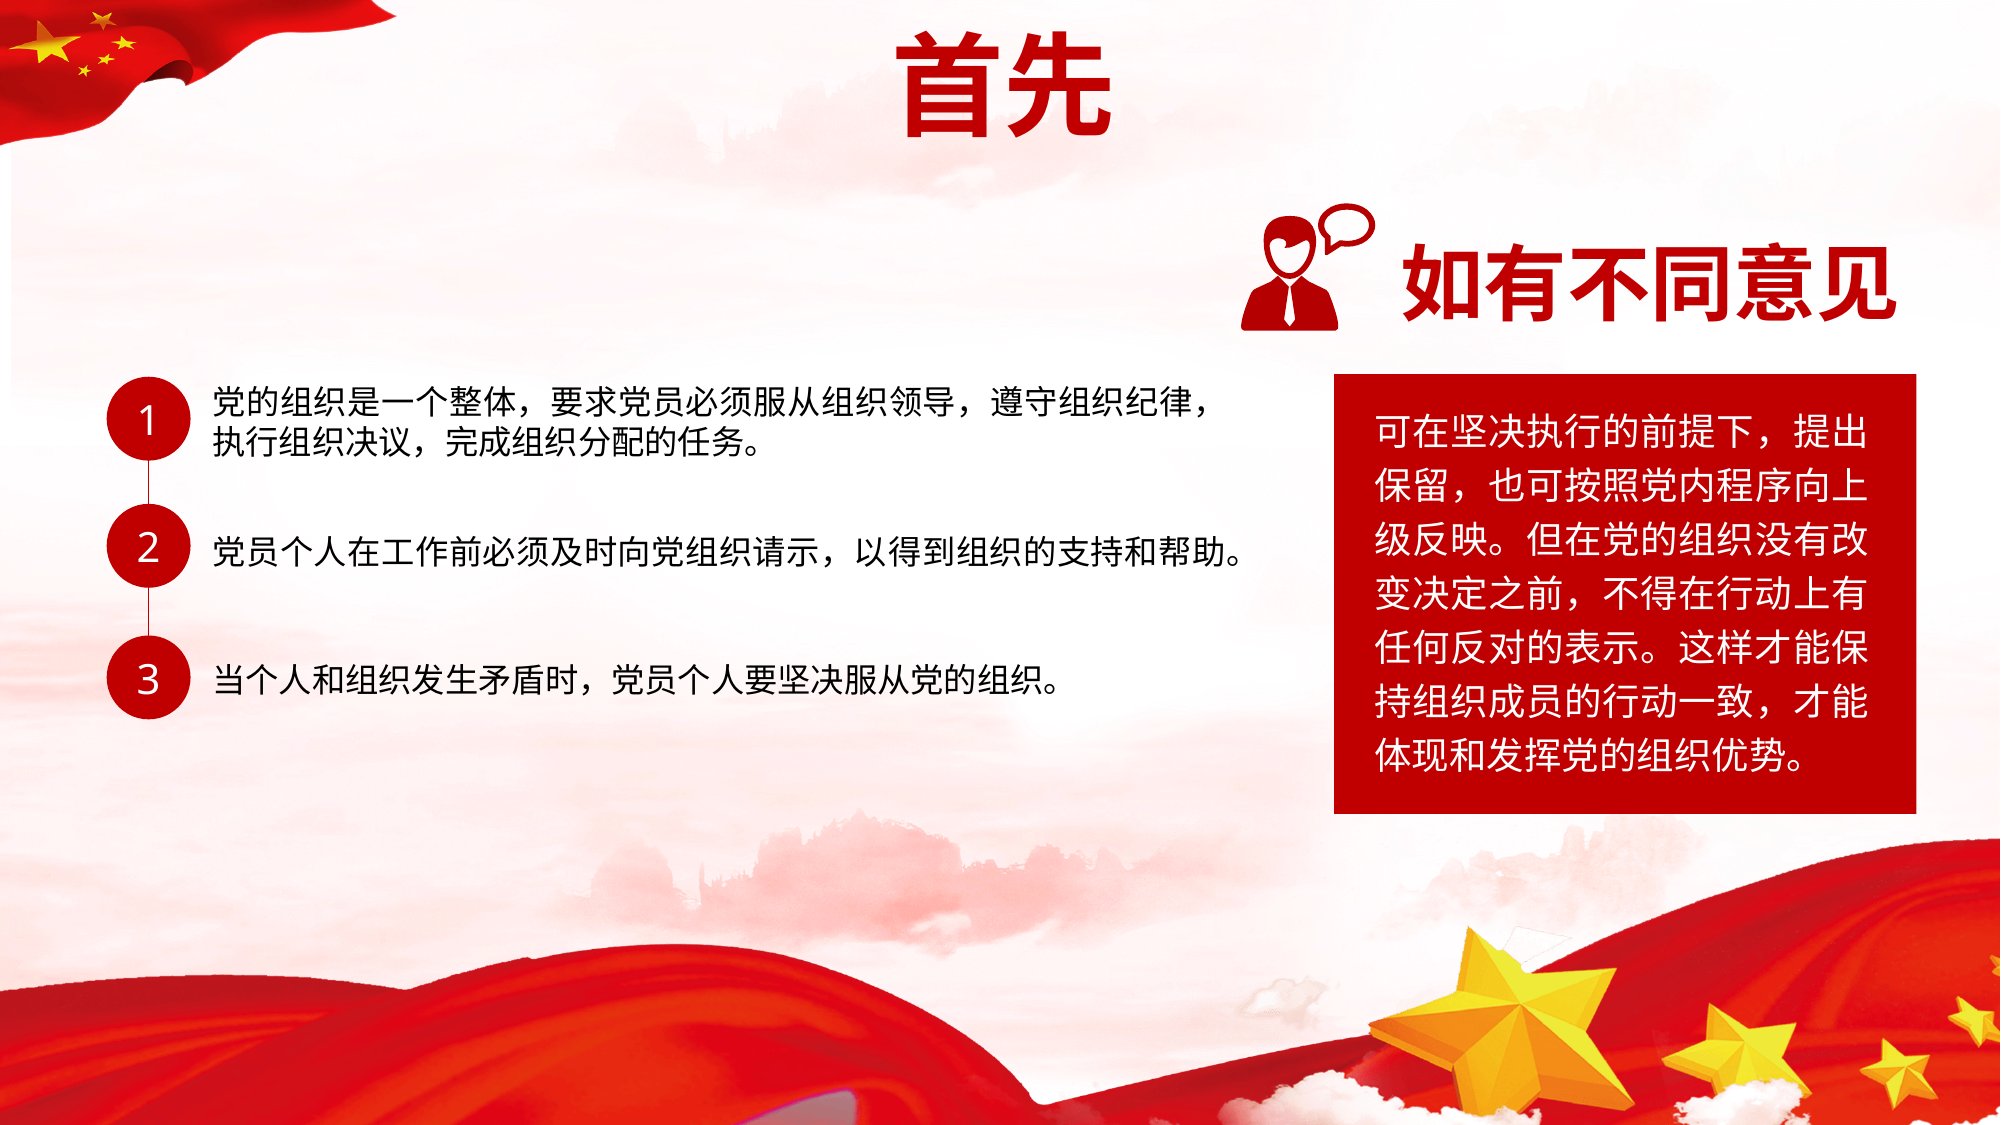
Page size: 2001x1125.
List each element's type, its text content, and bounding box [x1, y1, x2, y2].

picture [0, 0, 2001, 1125]
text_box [1334, 374, 1917, 814]
text_box 2 [149, 503, 191, 588]
text_box 党员个人在工作前必须及时向党组织请示，以得到组织的支持和帮助。 [197, 511, 1242, 579]
text_box 当个人和组织发生矛盾时，党员个人要坚决服从党的组织。 [197, 639, 1242, 706]
text_box 1 [106, 376, 191, 461]
text_box 3 [149, 635, 191, 720]
text_box [1240, 214, 1340, 332]
text_box 首先 [876, 7, 1144, 158]
text_box 3 [106, 635, 148, 720]
text_box 党的组织是一个整体，要求党员必须服从组织领导，遵守组织纪律，执行组织决议，完成组织分配的任务。 [197, 374, 1242, 469]
text_box 2 [106, 503, 148, 588]
text_box [1316, 202, 1377, 256]
text_box 如有不同意见 [1359, 224, 1942, 339]
